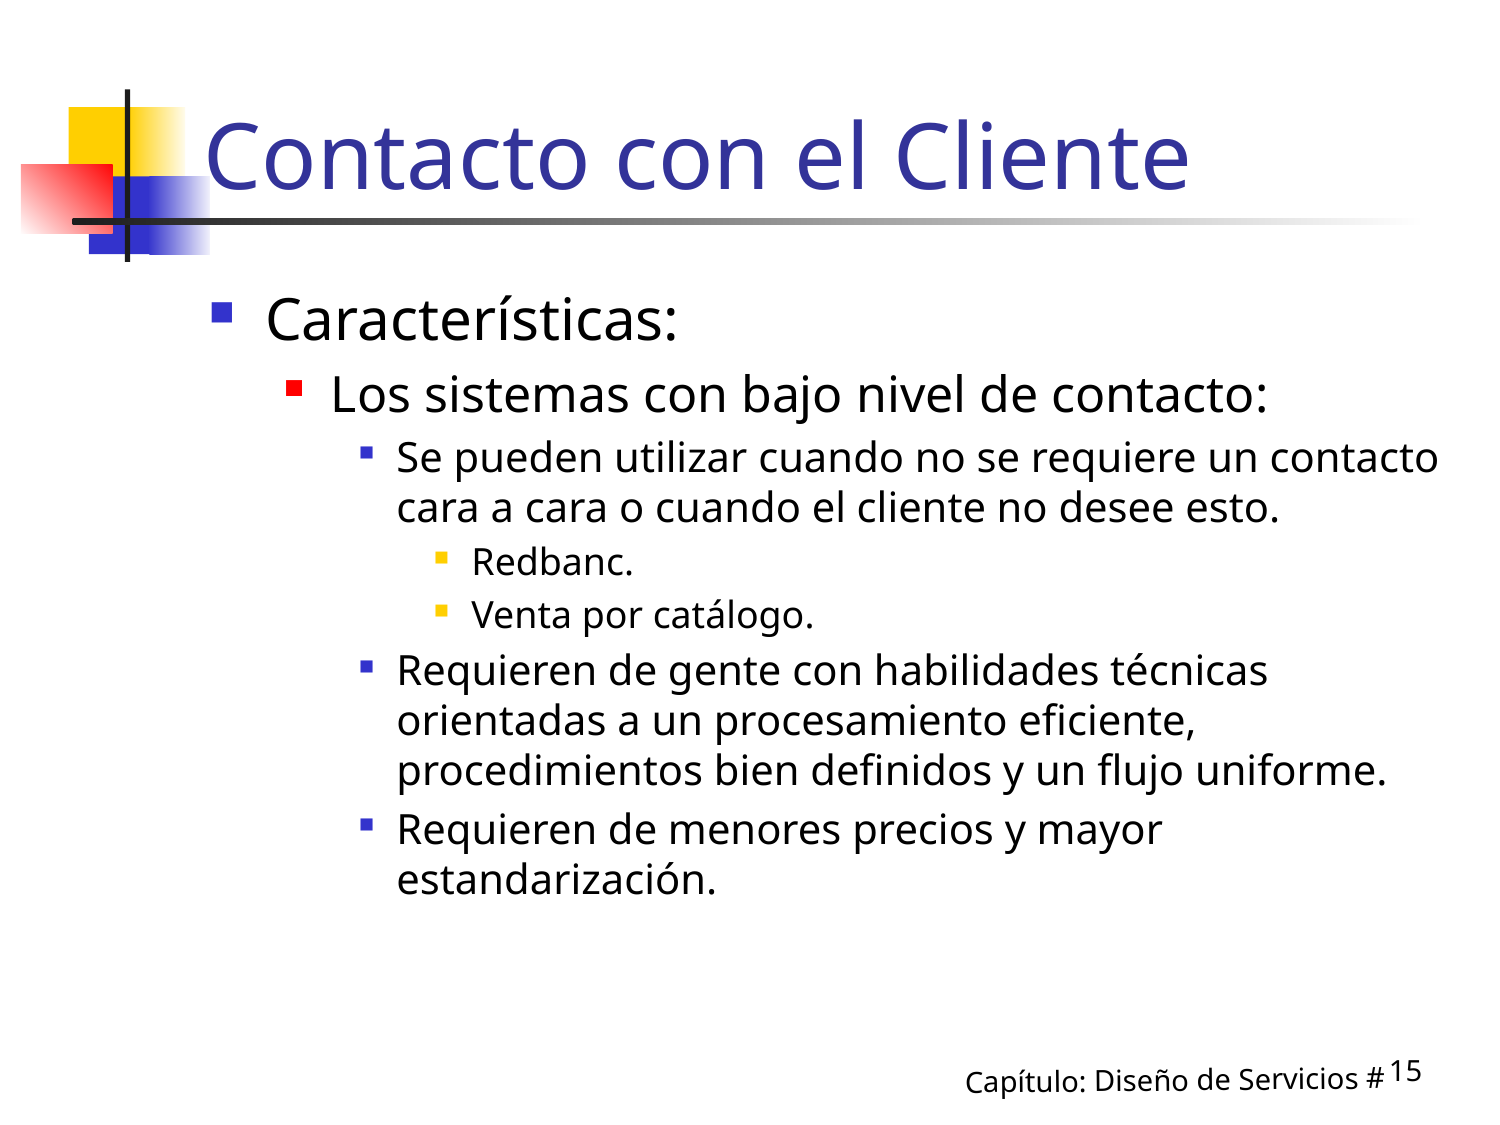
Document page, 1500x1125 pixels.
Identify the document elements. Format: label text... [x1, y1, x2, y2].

title Contacto con el Cliente [188, 27, 1468, 216]
footer Capítulo: Diseño de Servicios # [936, 1028, 1414, 1108]
slide_number 15 [1124, 1024, 1438, 1101]
list Características: Los sistemas con bajo nivel de contacto: Se pueden utilizar cuando no se requiere un contacto cara a cara o cuando el cliente no desee esto. Redbanc. Venta por catálogo. Requieren de gente con habilidades técnicas orientadas a un procesamiento eficiente, procedimientos bien definidos y un flujo uniforme. Requieren de menores precios y mayor estandarización. [193, 274, 1470, 1007]
